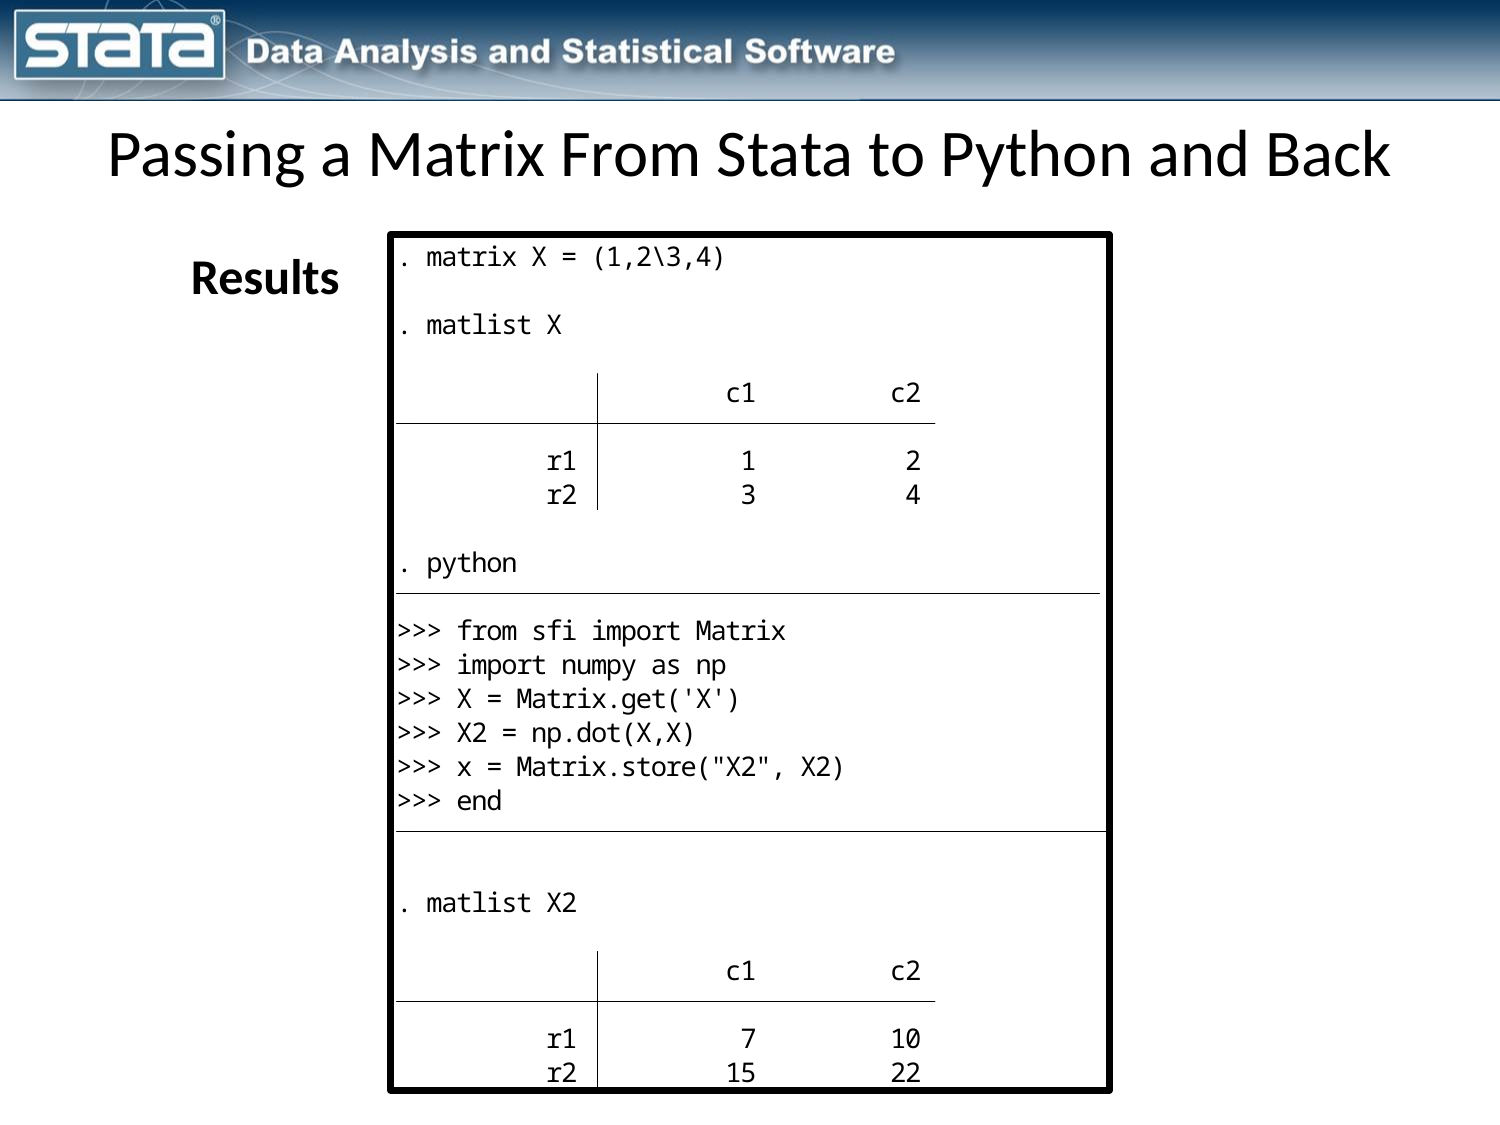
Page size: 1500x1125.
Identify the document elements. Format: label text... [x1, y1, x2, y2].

picture [0, 0, 1500, 99]
picture [393, 237, 1107, 1088]
text_box Results [176, 237, 355, 313]
title Passing a Matrix From Stata to Python and Back [0, 99, 1500, 200]
